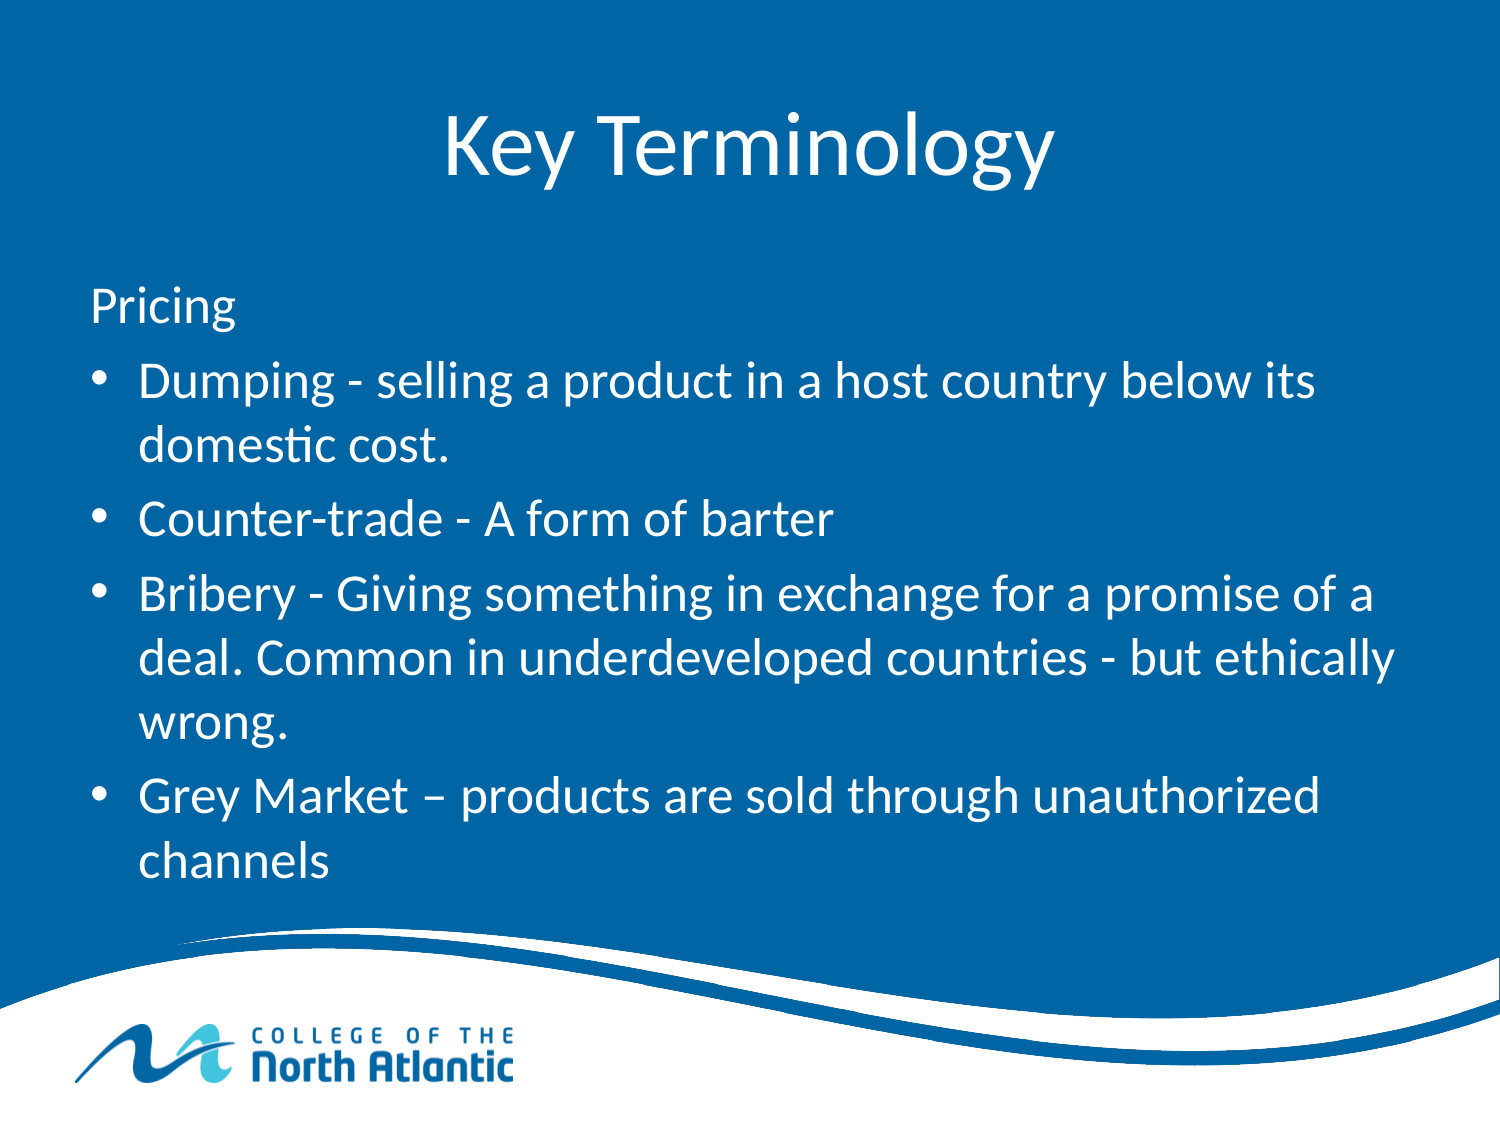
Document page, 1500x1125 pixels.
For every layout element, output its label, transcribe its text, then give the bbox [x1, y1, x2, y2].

picture [0, 928, 1500, 1125]
title Key Terminology [75, 45, 1425, 233]
list Pricing Dumping - selling a product in a host country below its domestic cost. Counter-trade - A form of barter Bribery - Giving something in exchange for a promise of a deal. Common in underdeveloped countries - but ethically wrong. Grey Market – products are sold through unauthorized channels [75, 262, 1425, 900]
